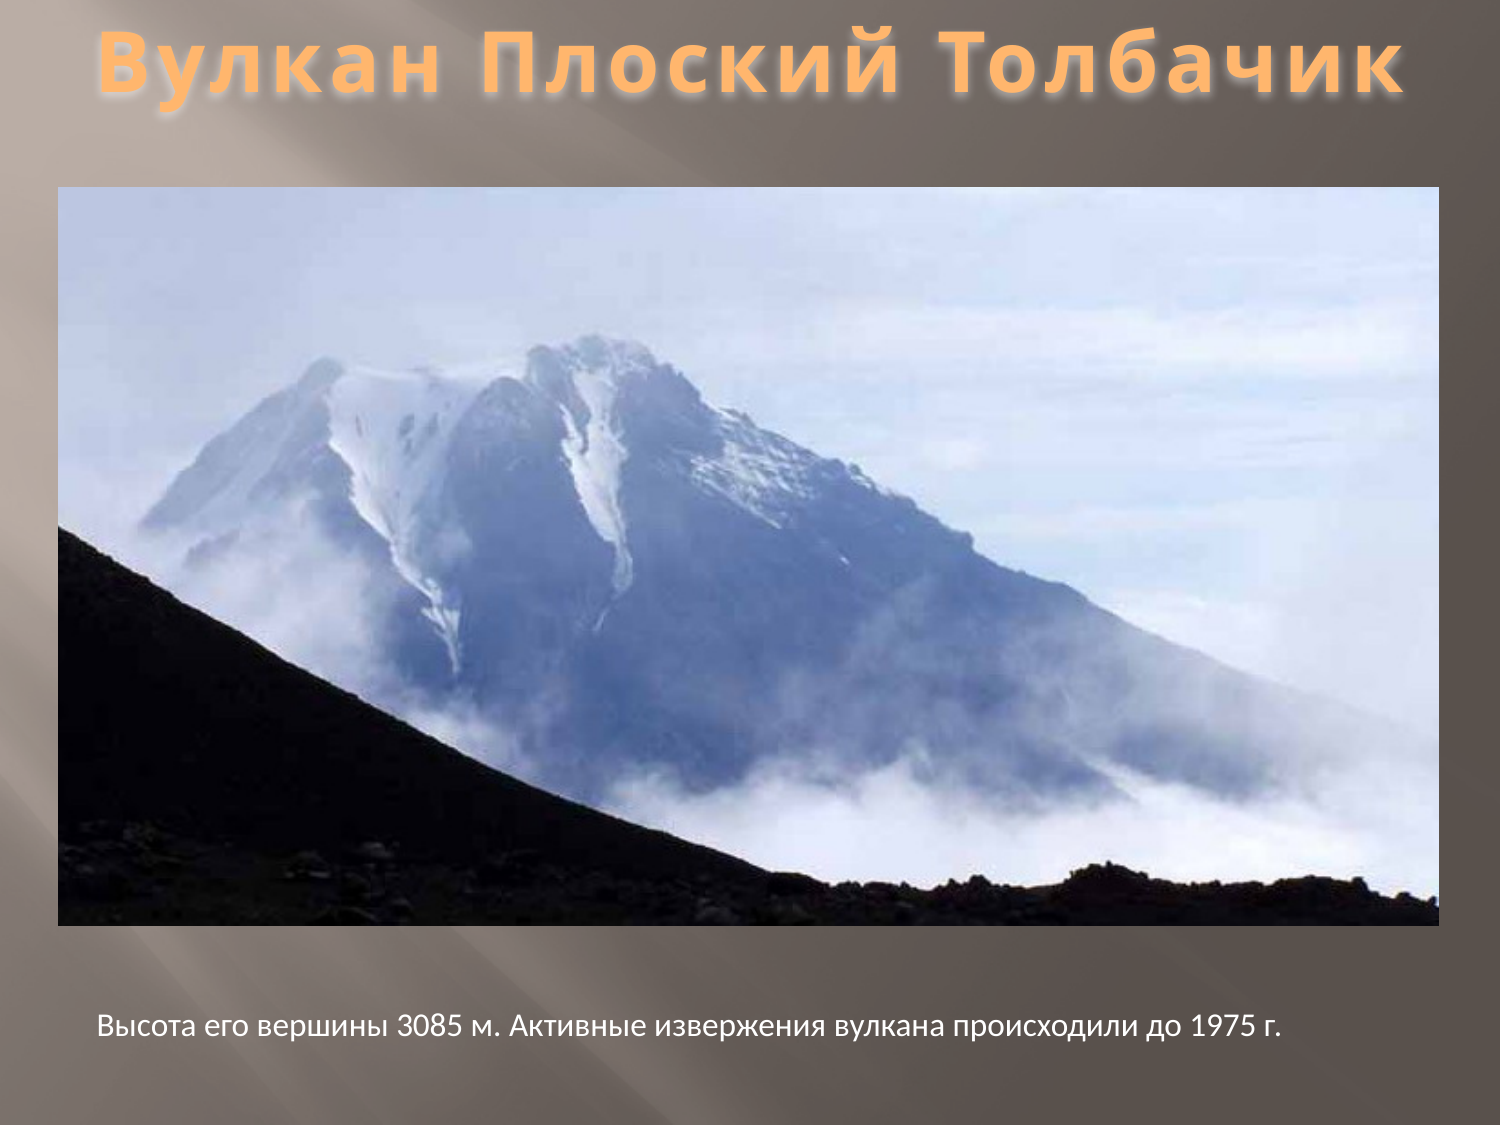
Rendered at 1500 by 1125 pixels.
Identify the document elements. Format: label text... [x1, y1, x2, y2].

text_box Высота его вершины 3085 м. Активные извержения вулкана происходили до 1975 г. [81, 996, 1407, 1051]
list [58, 187, 1439, 926]
title Вулкан Плоский Толбачик [0, 0, 1500, 118]
